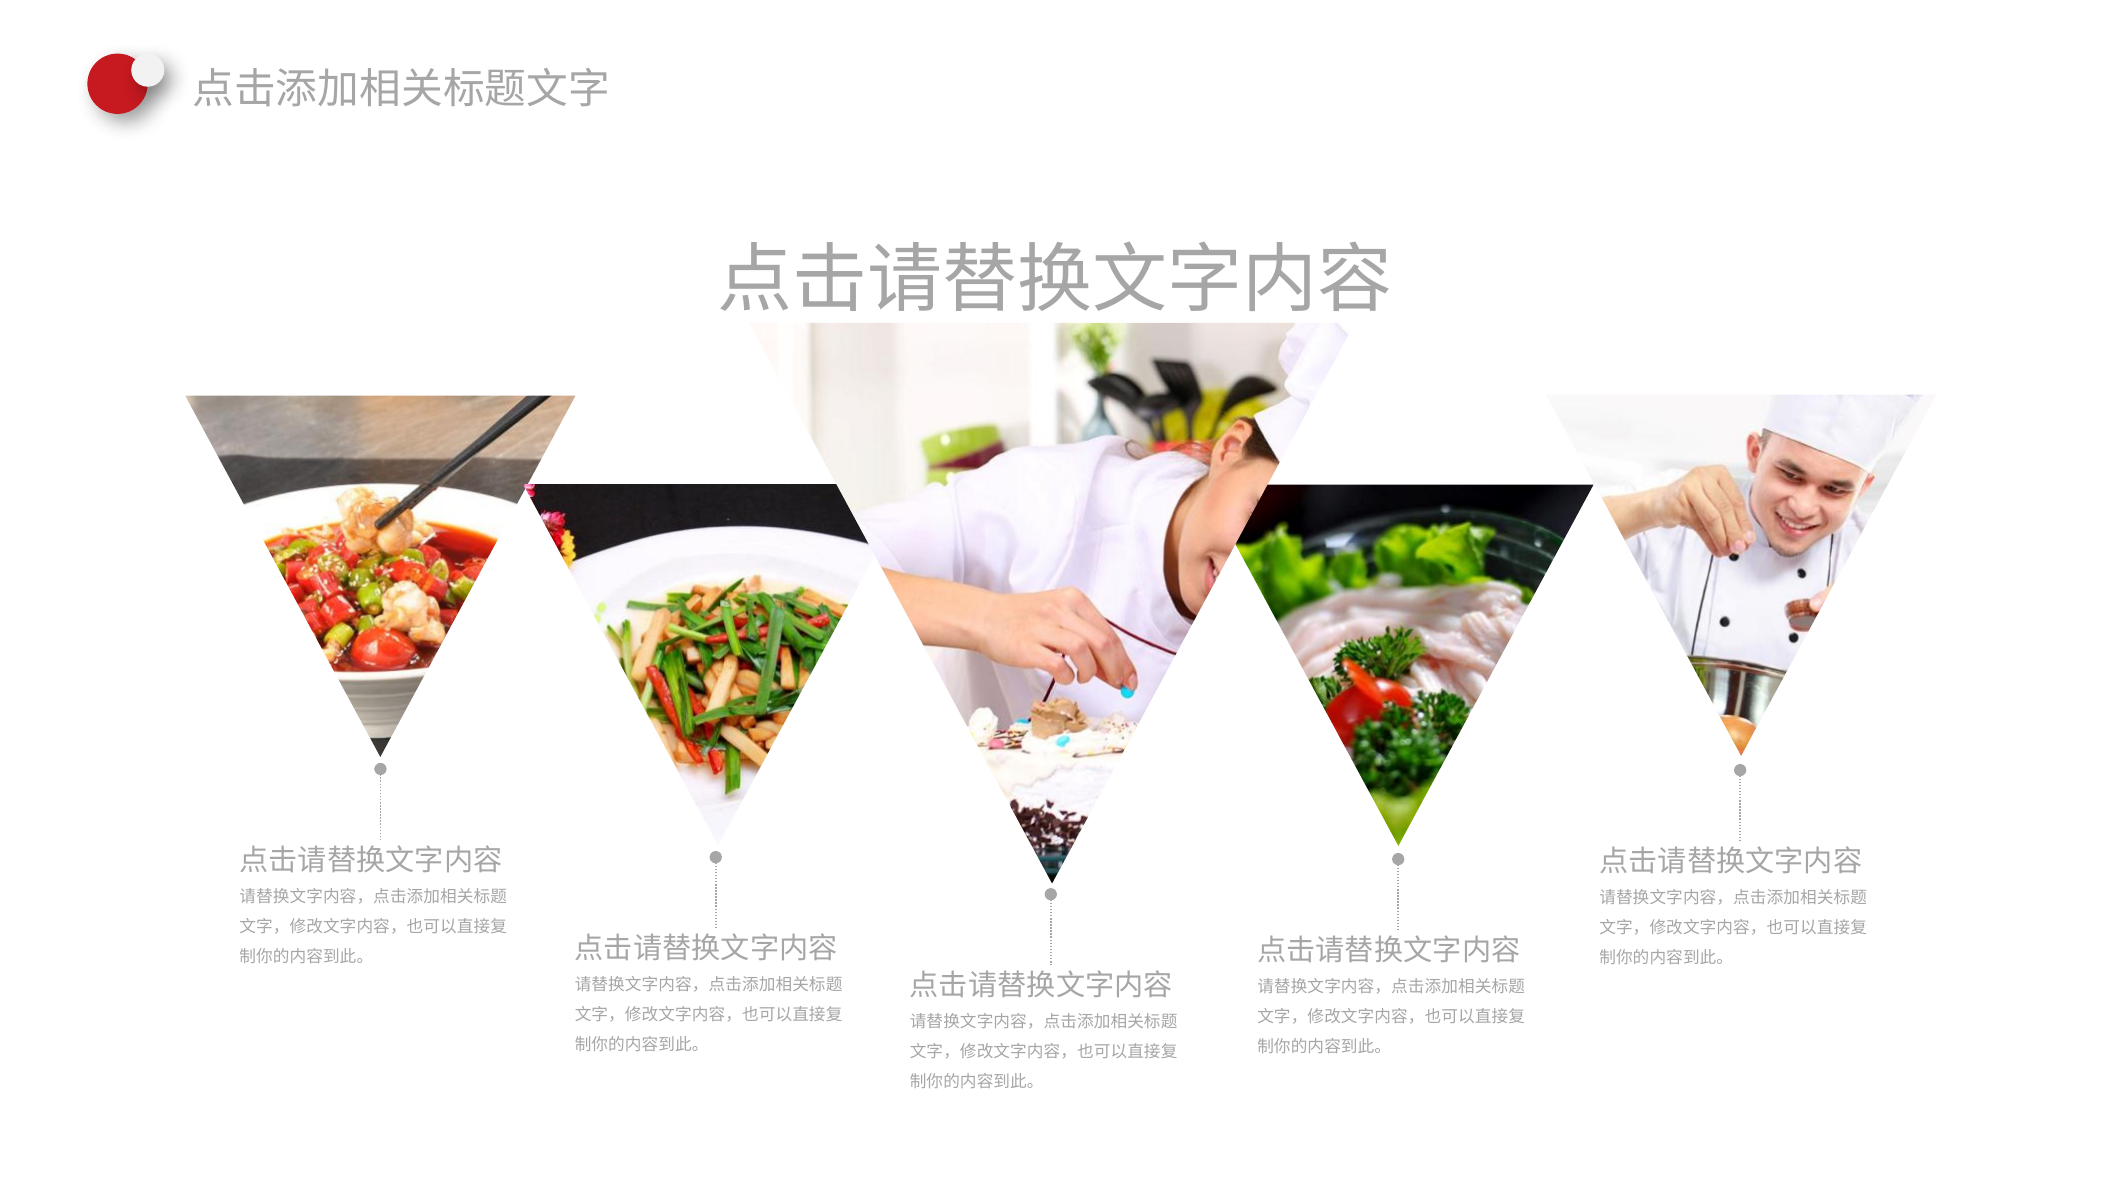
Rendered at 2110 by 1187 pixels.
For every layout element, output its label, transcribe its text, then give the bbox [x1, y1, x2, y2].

text_box 点击请替换文字内容 请替换文字内容，点击添加相关标题文字，修改文字内容，也可以直接复制你的内容到此。 [1242, 903, 1554, 1066]
text_box 点击添加相关标题文字 [176, 53, 680, 114]
text_box [1236, 483, 1594, 849]
text_box [130, 52, 166, 88]
text_box [86, 52, 142, 115]
text_box 点击请替换文字内容 请替换文字内容，点击添加相关标题文字，修改文字内容，也可以直接复制你的内容到此。 [224, 813, 537, 976]
text_box 点击请替换文字内容 请替换文字内容，点击添加相关标题文字，修改文字内容，也可以直接复制你的内容到此。 [1584, 814, 1897, 977]
text_box 点击请替换文字内容 请替换文字内容，点击添加相关标题文字，修改文字内容，也可以直接复制你的内容到此。 [560, 901, 872, 1064]
text_box [521, 483, 875, 848]
text_box 点击请替换文字内容 请替换文字内容，点击添加相关标题文字，修改文字内容，也可以直接复制你的内容到此。 [895, 938, 1207, 1102]
text_box [750, 328, 1354, 886]
text_box [183, 394, 578, 760]
text_box [1544, 393, 1939, 758]
text_box 点击请替换文字内容 [639, 178, 1471, 328]
